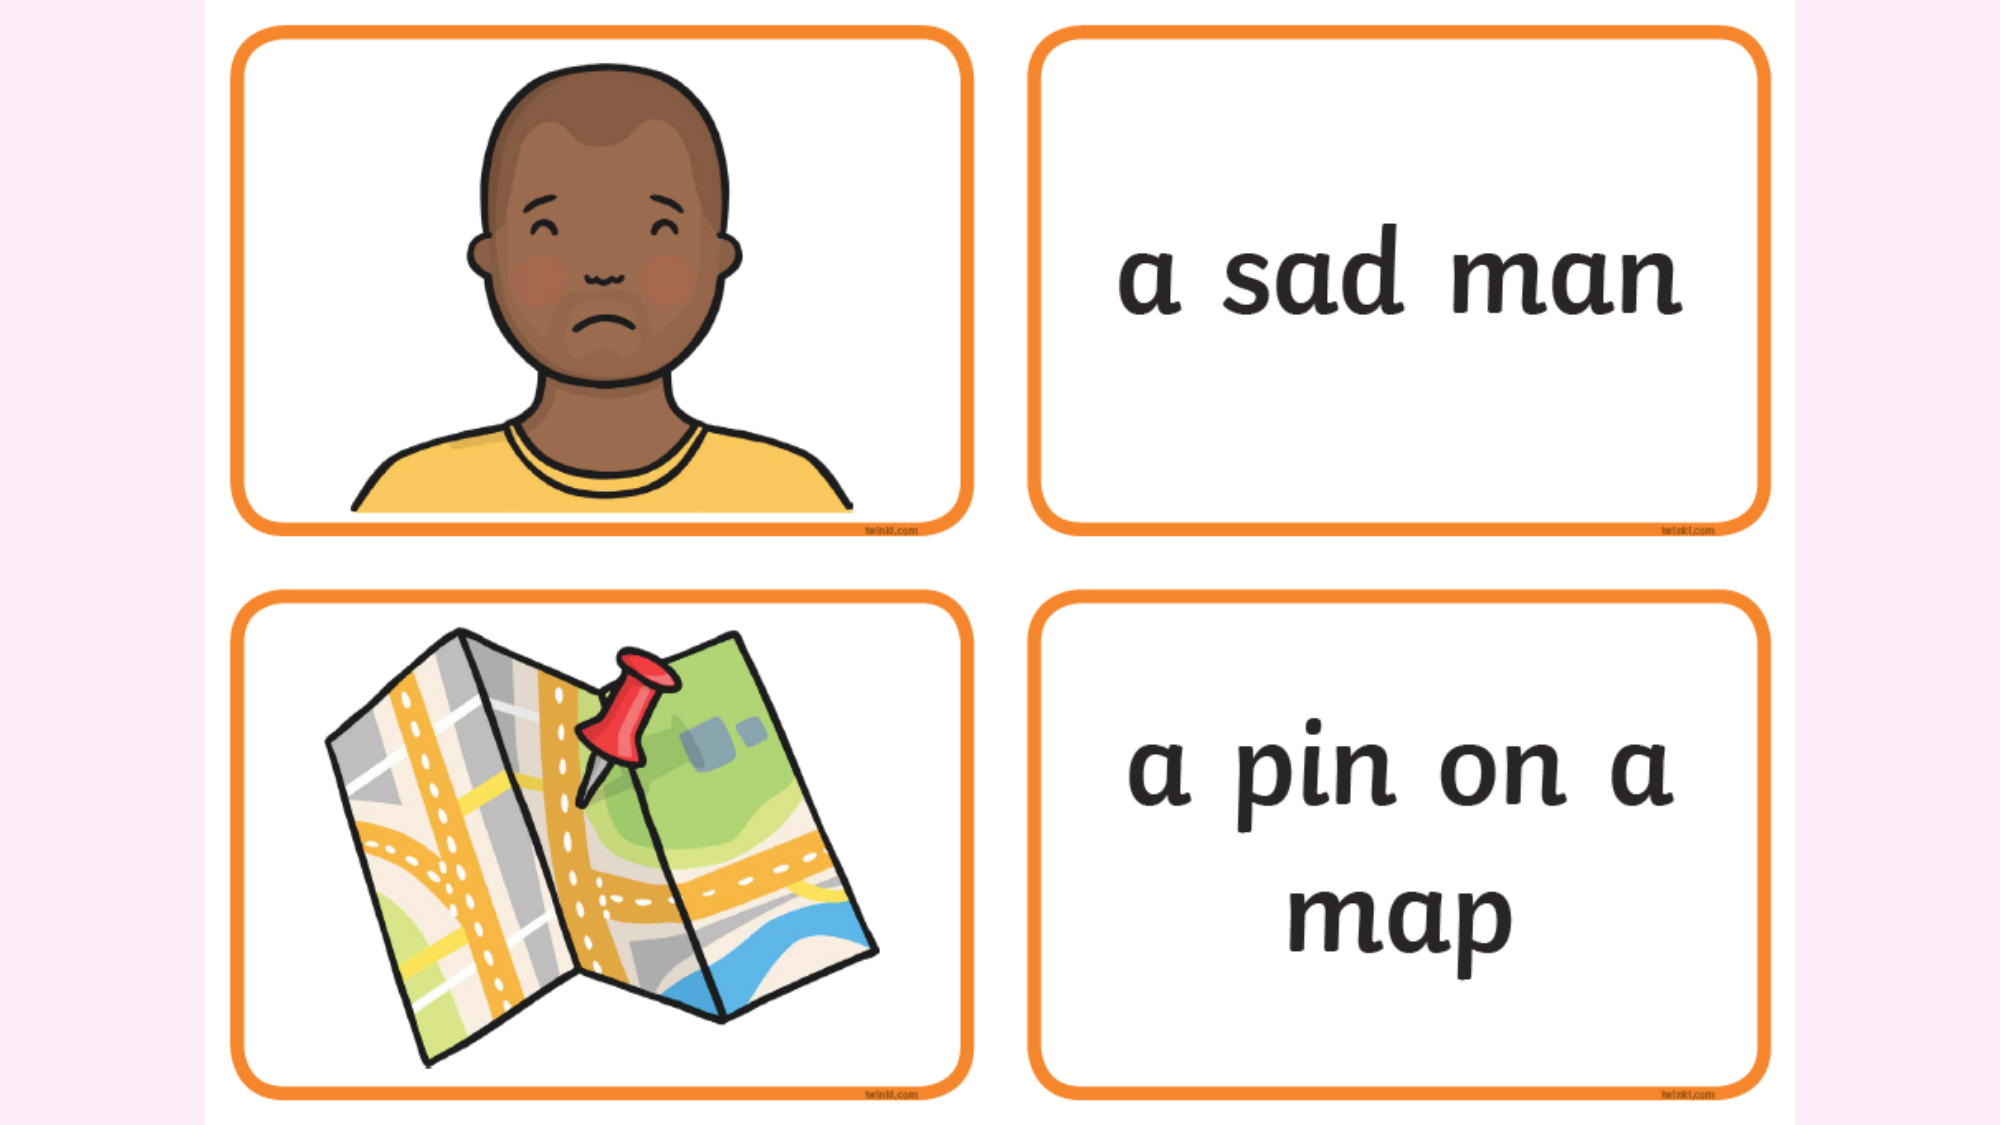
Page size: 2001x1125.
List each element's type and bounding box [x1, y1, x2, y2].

picture [204, 0, 1796, 1125]
